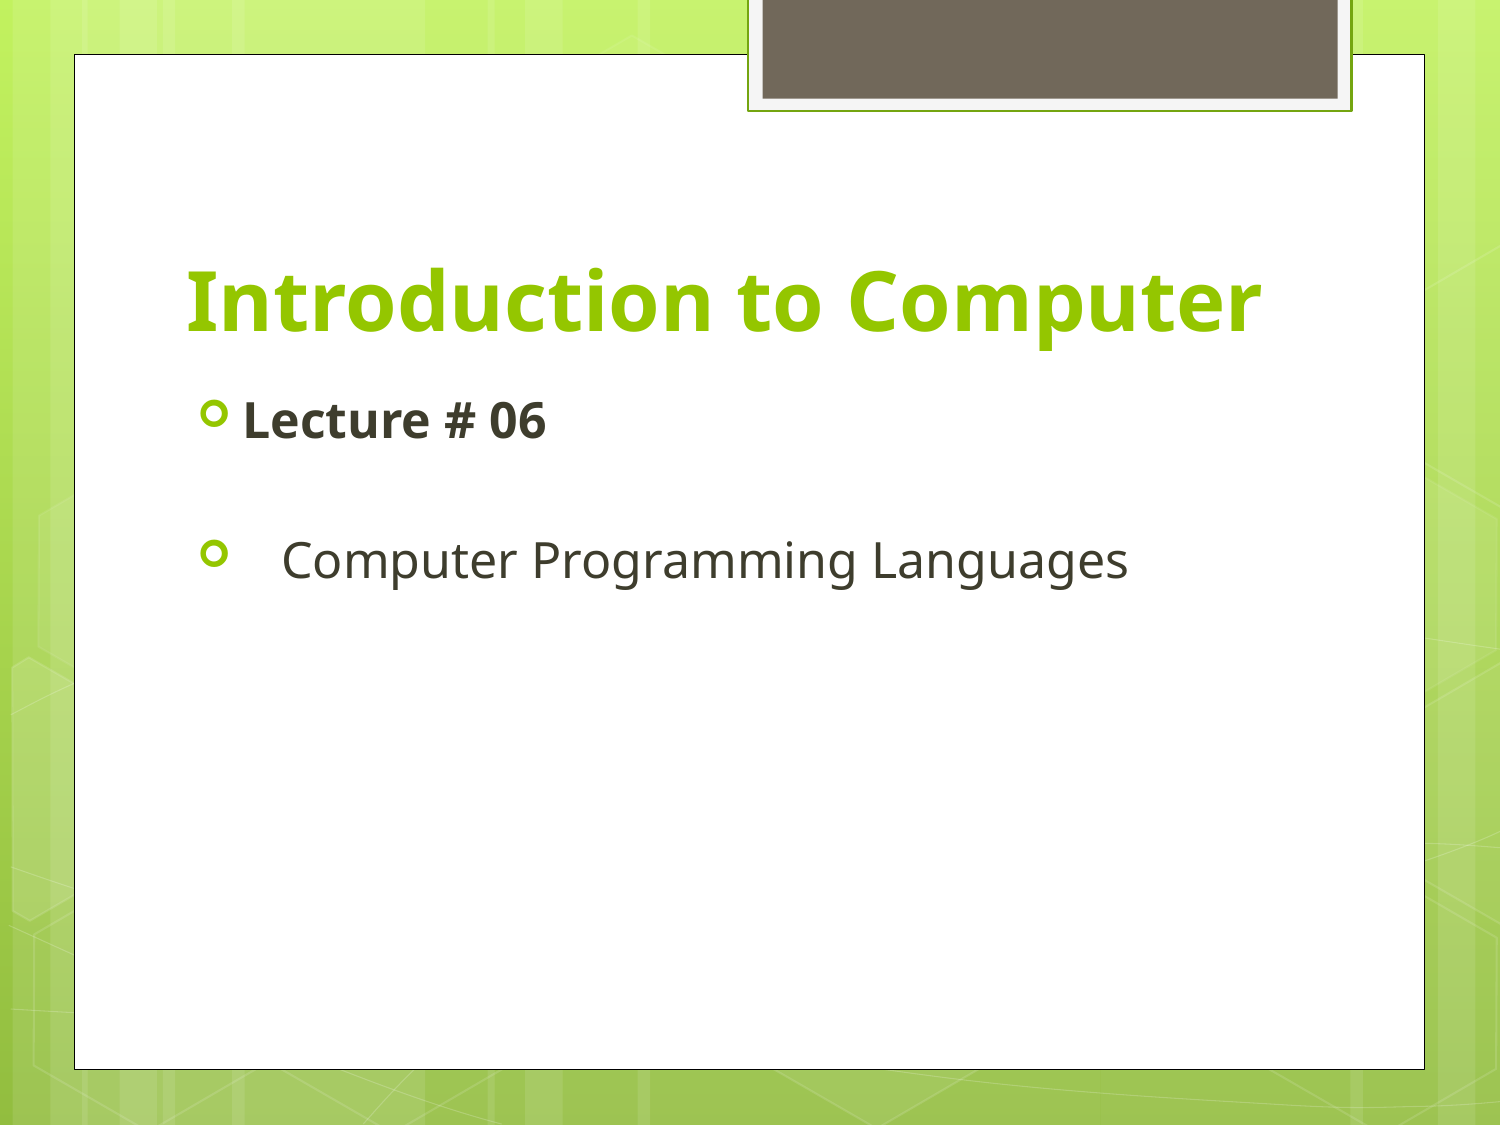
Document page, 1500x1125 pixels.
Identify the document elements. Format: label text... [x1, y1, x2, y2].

title Introduction to Computer [171, 168, 1324, 357]
list Lecture # 06 Computer Programming Languages [171, 381, 1283, 957]
